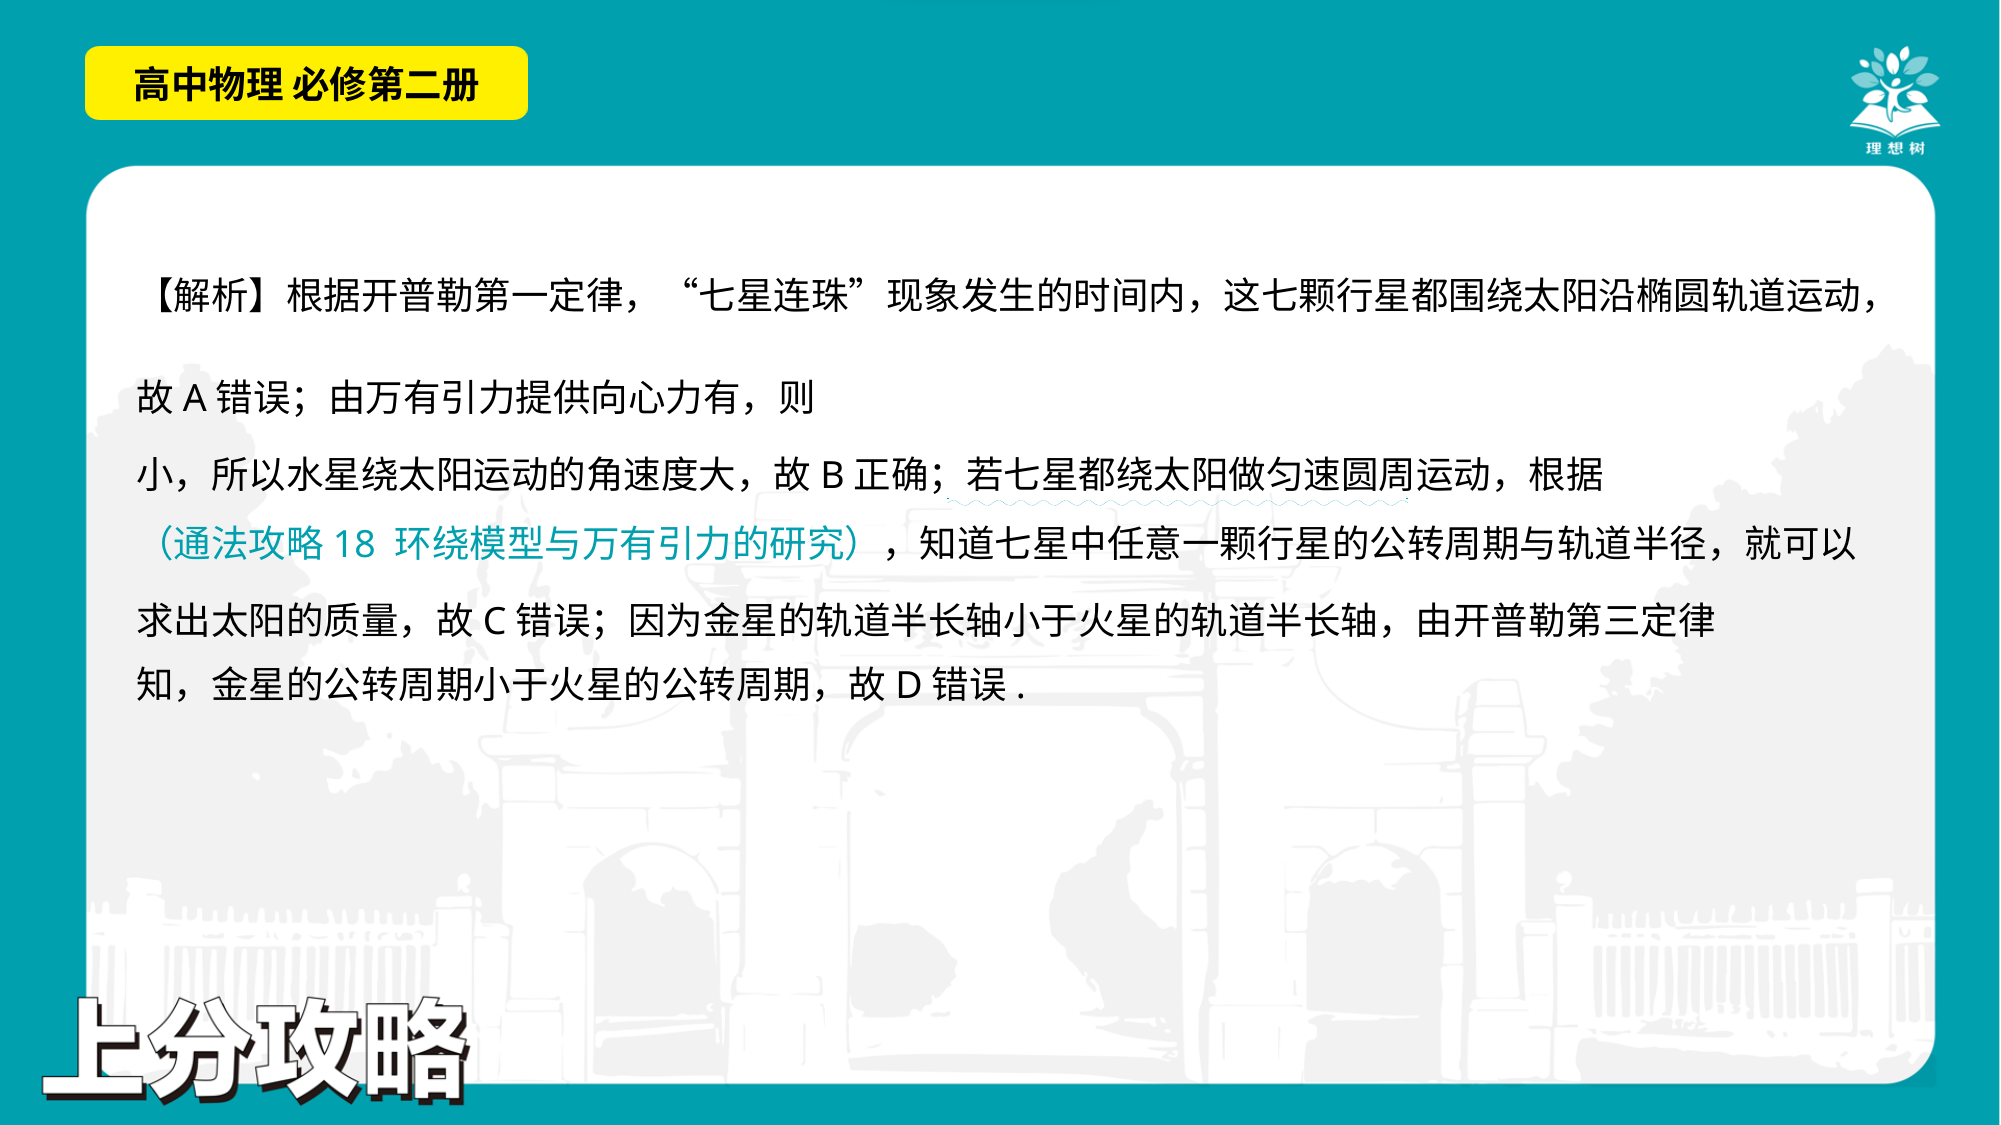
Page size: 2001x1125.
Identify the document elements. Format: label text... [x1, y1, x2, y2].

picture [0, 0, 2000, 1125]
text_box . . [946, 417, 1828, 497]
